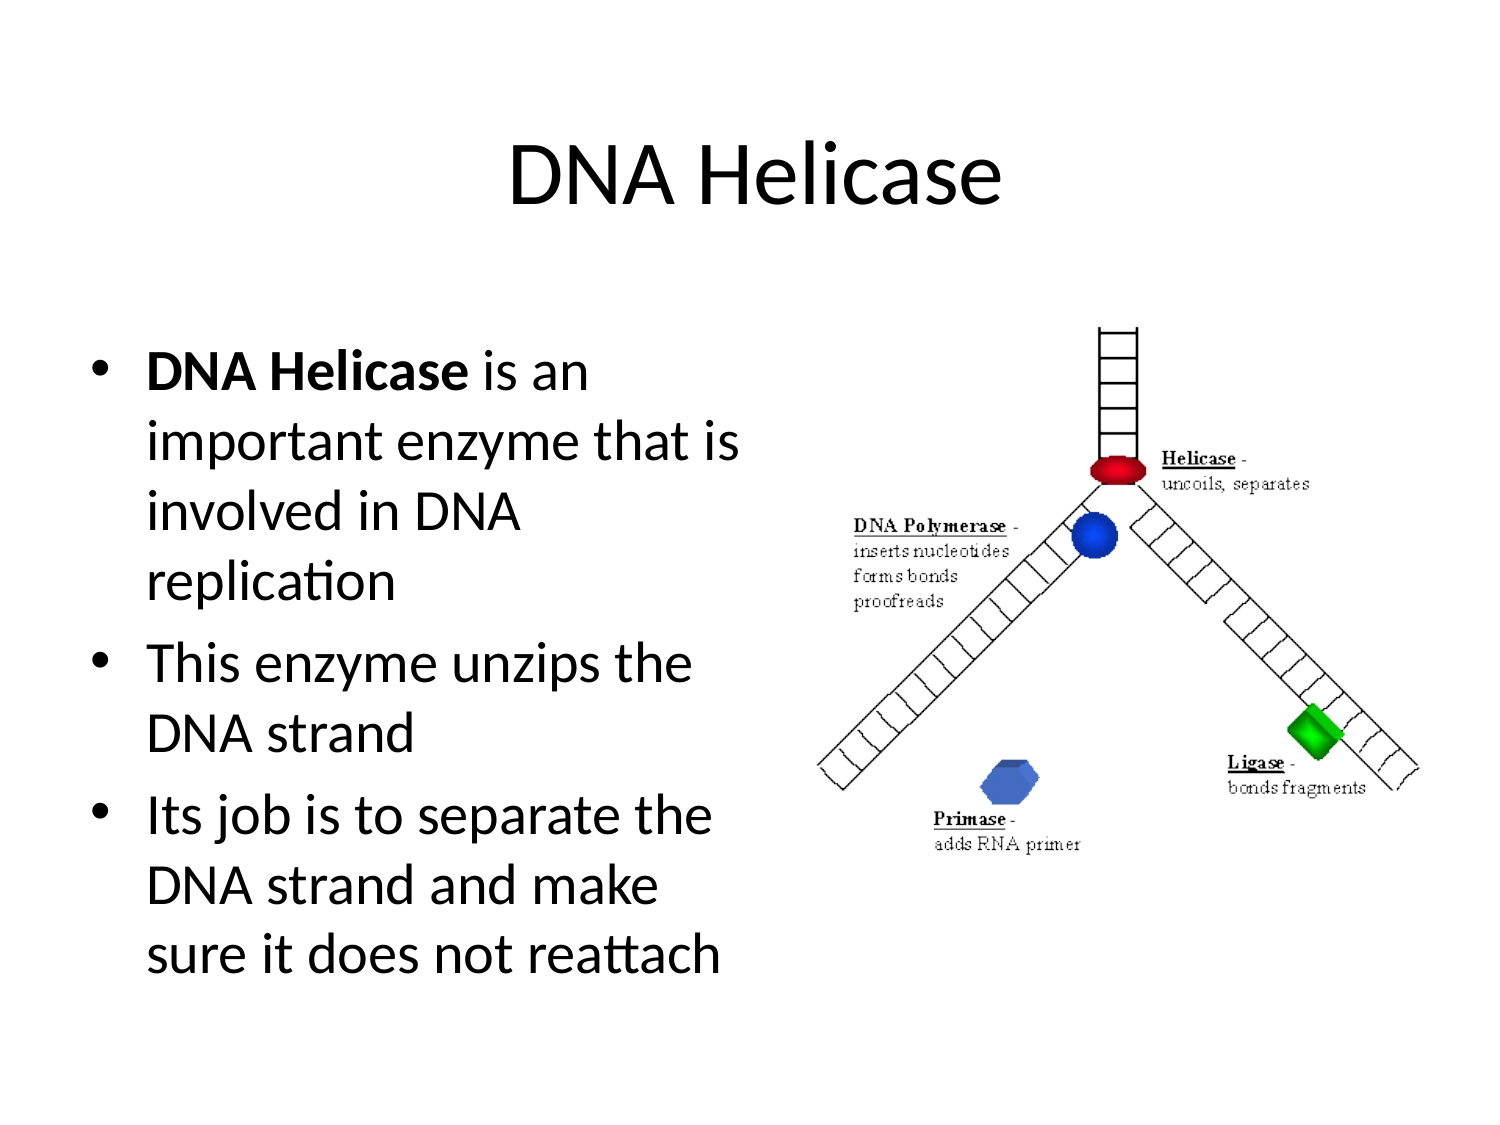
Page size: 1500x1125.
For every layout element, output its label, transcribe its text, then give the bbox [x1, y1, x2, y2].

title DNA Helicase [49, 49, 1463, 286]
picture [812, 324, 1426, 860]
list DNA Helicase is an important enzyme that is involved in DNA replication This enzyme unzips the DNA strand Its job is to separate the DNA strand and make sure it does not reattach [74, 324, 782, 1001]
